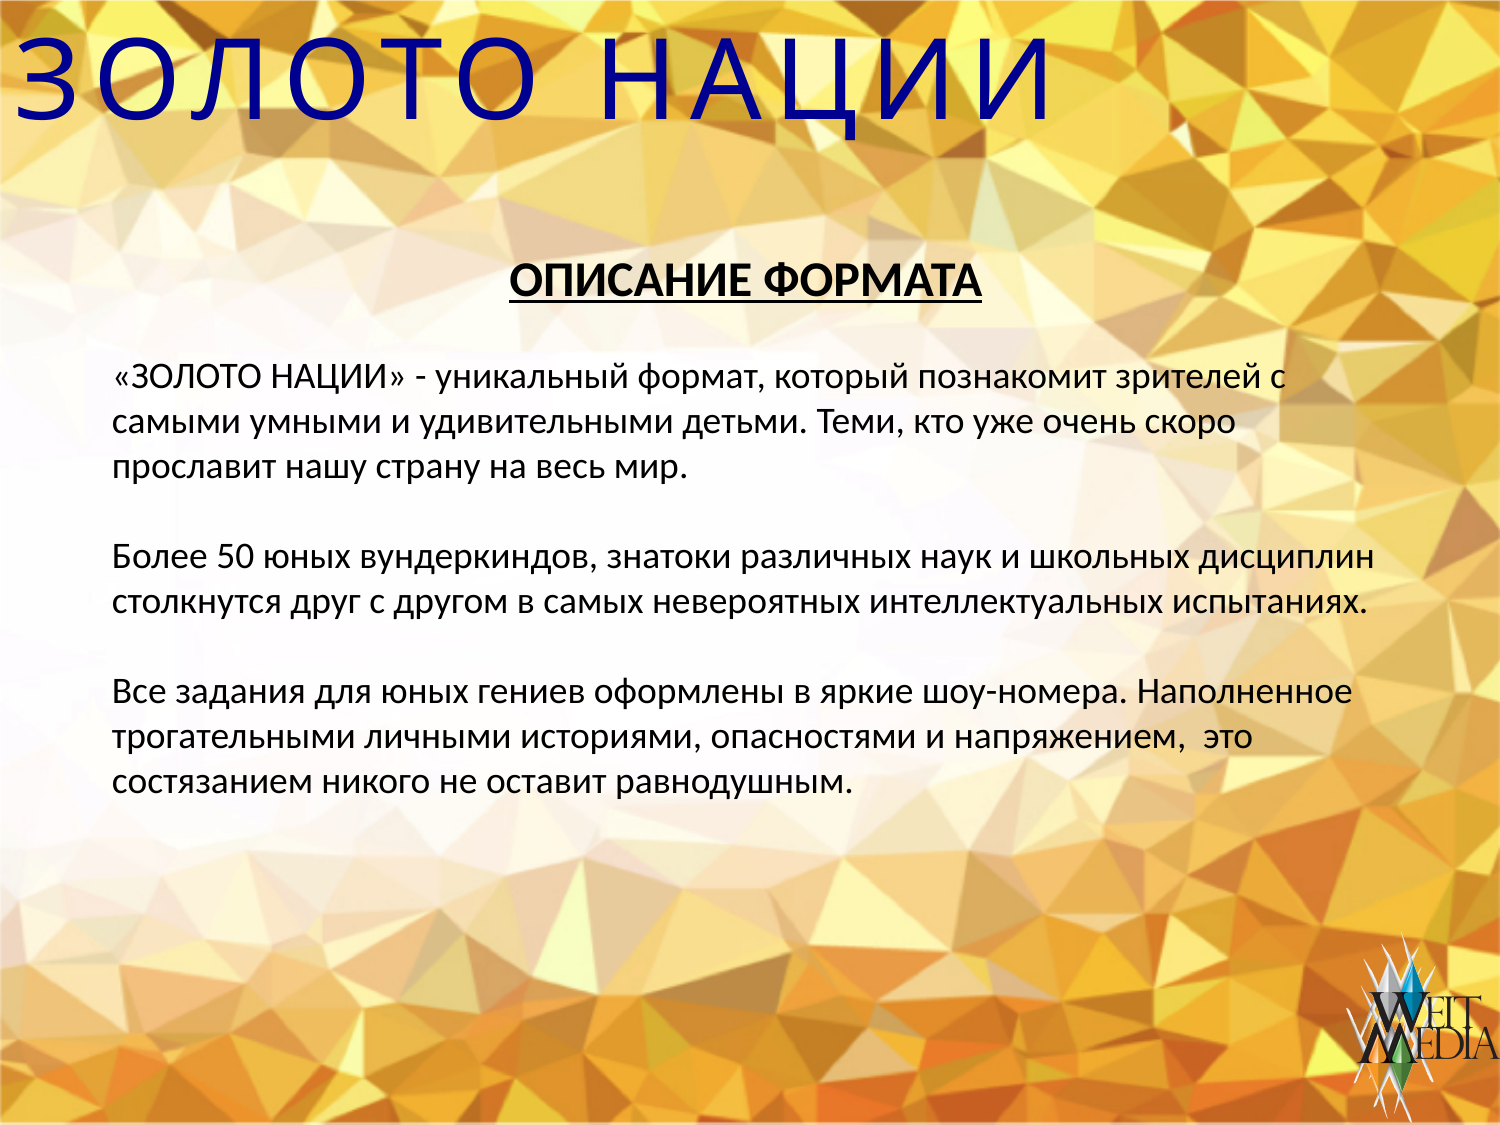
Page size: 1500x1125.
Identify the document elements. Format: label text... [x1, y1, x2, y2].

picture [0, 0, 1500, 1125]
picture [203, 360, 807, 770]
text_box ЗОЛОТО НАЦИИ [0, 0, 1075, 150]
text_box ОПИСАНИЕ ФОРМАТА «ЗОЛОТО НАЦИИ» - уникальный формат, который познакомит зрителей с самыми умными и удивительными детьми. Теми, кто уже очень скоро прославит нашу страну на весь мир. Более 50 юных вундеркиндов, знатоки различных наук и школьных дисциплин столкнутся друг с другом в самых невероятных интеллектуальных испытаниях. Все задания для юных гениев оформлены в яркие шоу-номера. Наполненное трогательными личными историями, опасностями и напряжением, это состязанием никого не оставит равнодушным. [97, 238, 1395, 1125]
